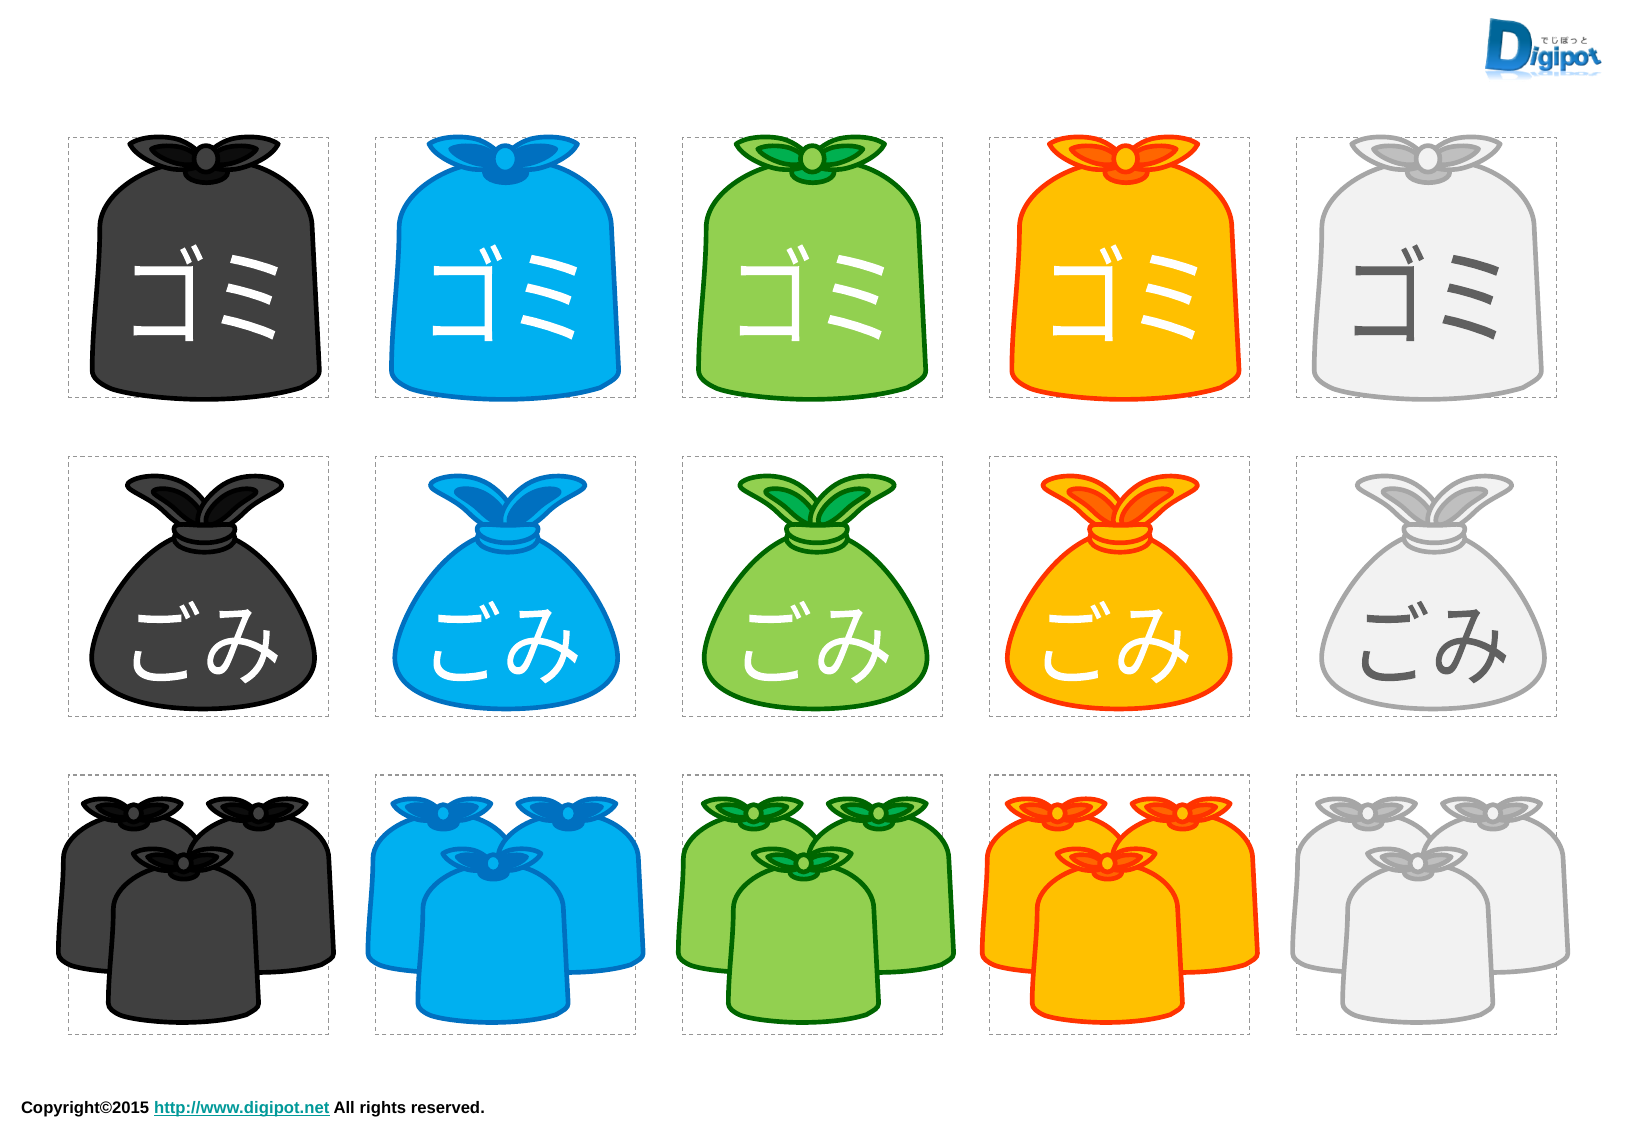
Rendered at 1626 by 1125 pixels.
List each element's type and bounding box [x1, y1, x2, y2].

text_box [91, 136, 320, 400]
text_box [1321, 456, 1545, 710]
text_box [703, 456, 928, 710]
text_box [698, 136, 926, 400]
text_box [1011, 136, 1240, 400]
text_box [391, 136, 619, 400]
text_box [1313, 136, 1542, 400]
text_box [91, 456, 315, 710]
text_box [367, 798, 644, 1023]
text_box [677, 798, 954, 1023]
text_box [58, 798, 334, 1023]
picture [1485, 18, 1602, 82]
text_box [394, 456, 618, 710]
text_box [981, 798, 1258, 1023]
text_box [1007, 456, 1231, 710]
text_box [1292, 798, 1569, 1023]
